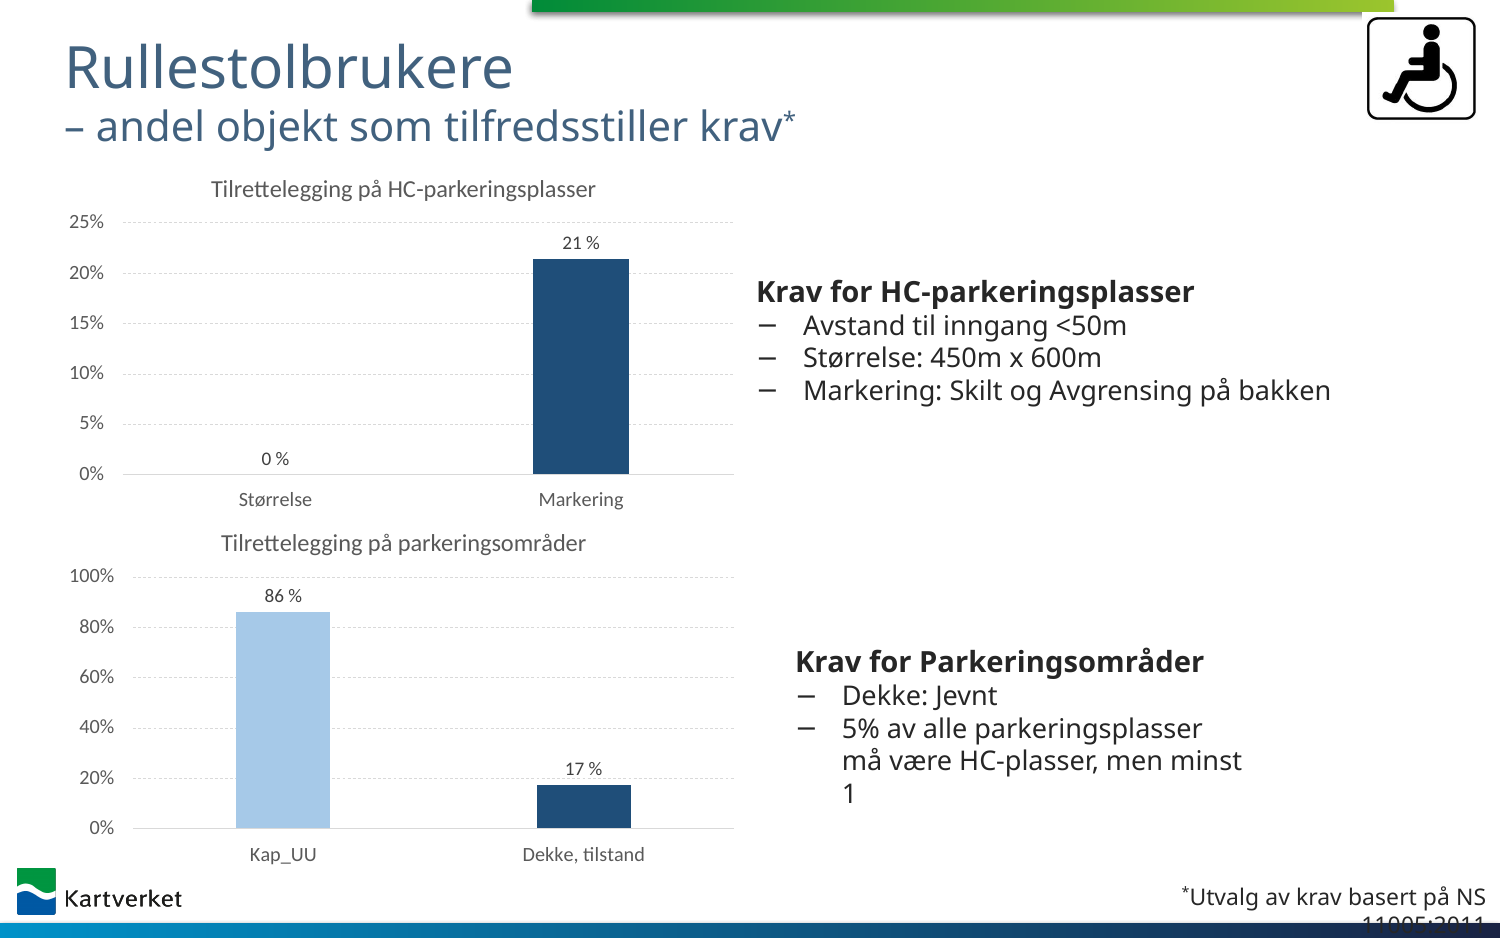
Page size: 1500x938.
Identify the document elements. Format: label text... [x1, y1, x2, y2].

text_box *Utvalg av krav basert på NS 11005:2011 [1068, 873, 1500, 938]
text_box Krav for HC-parkeringsplasser Avstand til inngang <50m Størrelse: 450m x 600m Markering: Skilt og Avgrensing på bakken [750, 265, 1346, 413]
picture [62, 520, 746, 874]
text_box Krav for Parkeringsområder Dekke: Jevnt 5% av alle parkeringsplasser må være HC-plasser, men minst 1 [780, 636, 1261, 816]
text_box Rullestolbrukere – andel objekt som tilfredsstiller krav* [49, 25, 1431, 158]
picture [1362, 12, 1481, 126]
picture [62, 166, 746, 519]
